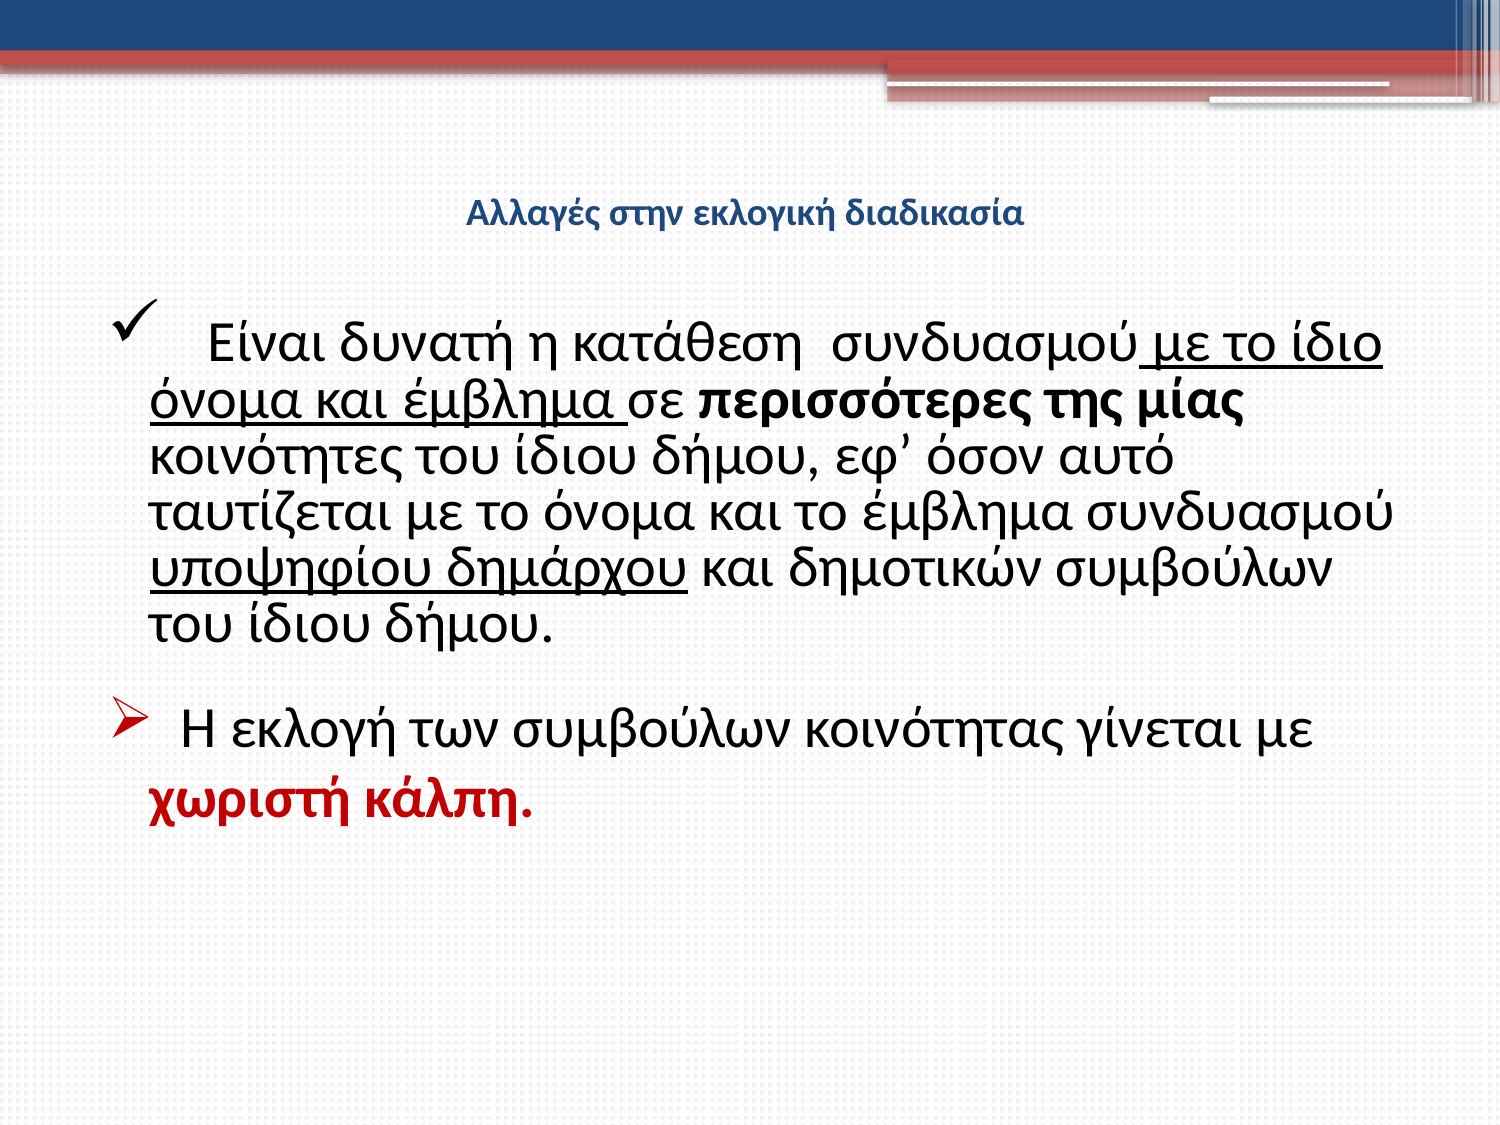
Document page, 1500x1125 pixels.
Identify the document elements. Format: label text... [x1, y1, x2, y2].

list Είναι δυνατή η κατάθεση συνδυασμού με το ίδιο όνομα και έμβλημα σε περισσότερες της μίας κοινότητες του ίδιου δήμου, εφ’ όσον αυτό ταυτίζεται με το όνομα και το έμβλημα συνδυασμού υποψηφίου δημάρχου και δημοτικών συμβούλων του ίδιου δήμου. Η εκλογή των συμβούλων κοινότητας γίνεται με χωριστή κάλπη. [75, 302, 1425, 1079]
title Αλλαγές στην εκλογική διαδικασία [75, 137, 1425, 291]
